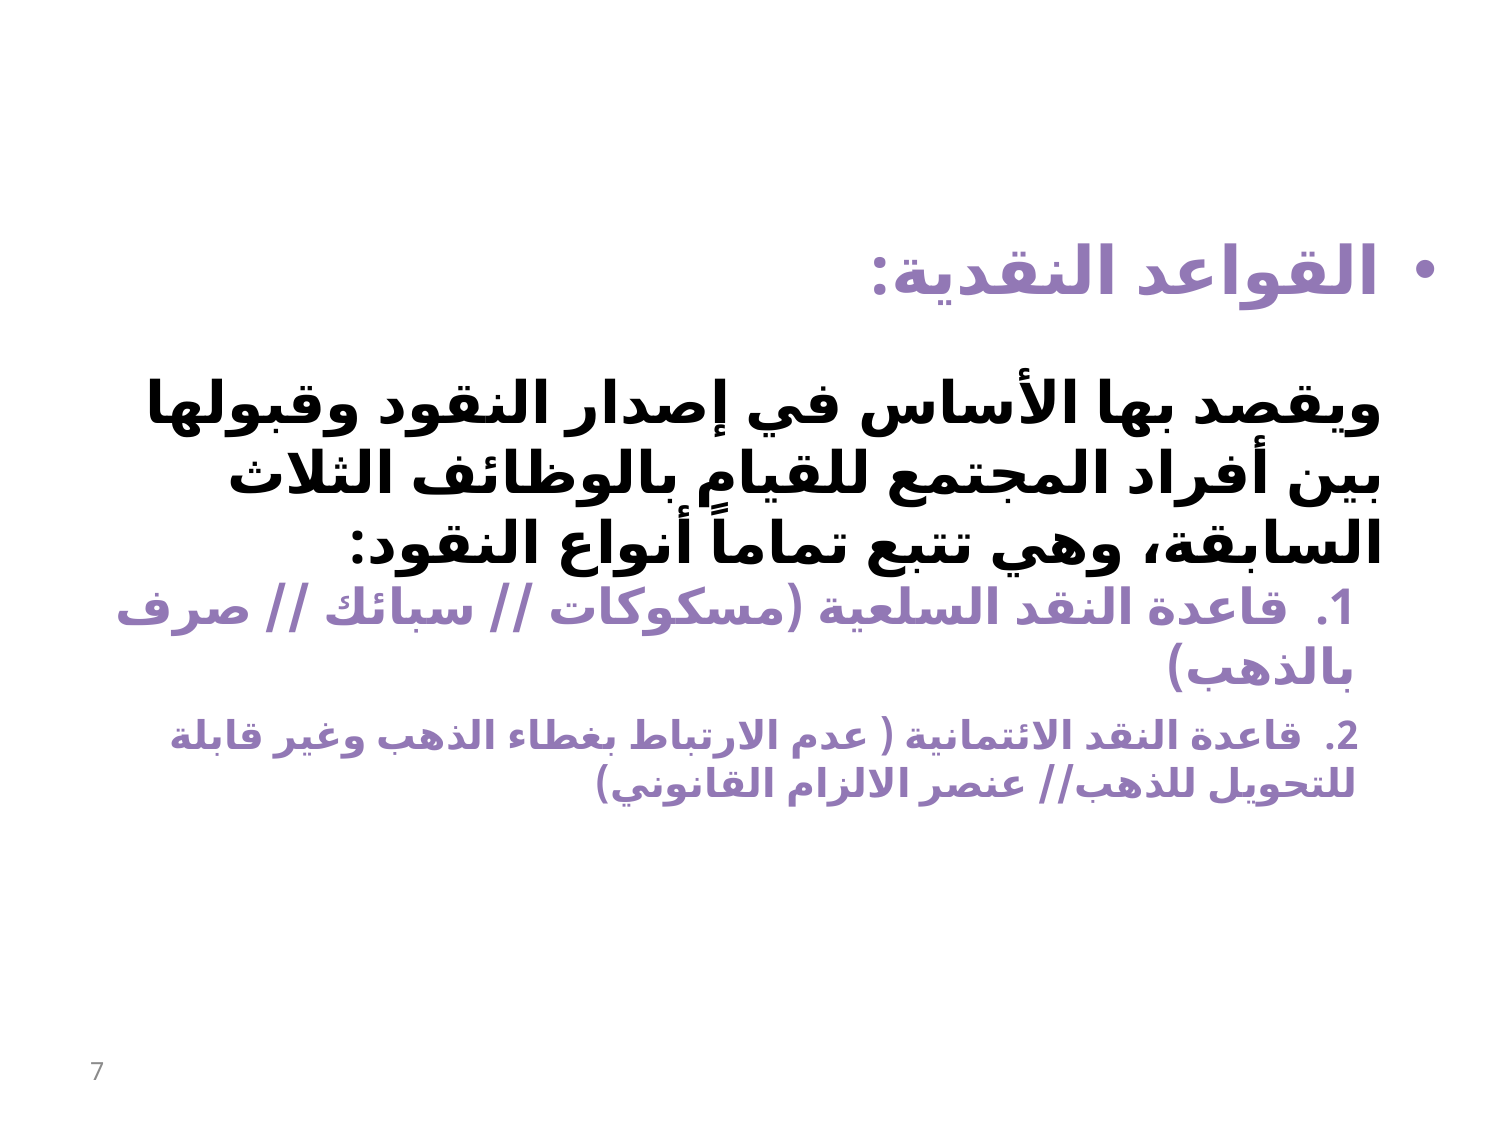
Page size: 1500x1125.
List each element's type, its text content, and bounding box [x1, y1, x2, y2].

text_box [127, 457, 1478, 593]
slide_number 7 [75, 1042, 425, 1103]
text_box ويقصد بها الأساس في إصدار النقود وقبولها بين أفراد المجتمع للقيام بالوظائف الثلاث السابقة، وهي تتبع تماماً أنواع النقود: [100, 357, 1400, 493]
list القواعد النقدية: [101, 220, 1452, 356]
text_box 1. قاعدة النقد السلعية (مسكوكات // سبائك // صرف بالذهب) [21, 567, 1372, 703]
text_box 2. قاعدة النقد الائتمانية ( عدم الارتباط بغطاء الذهب وغير قابلة للتحويل للذهب// عنصر الالزام القانوني) [23, 702, 1374, 815]
